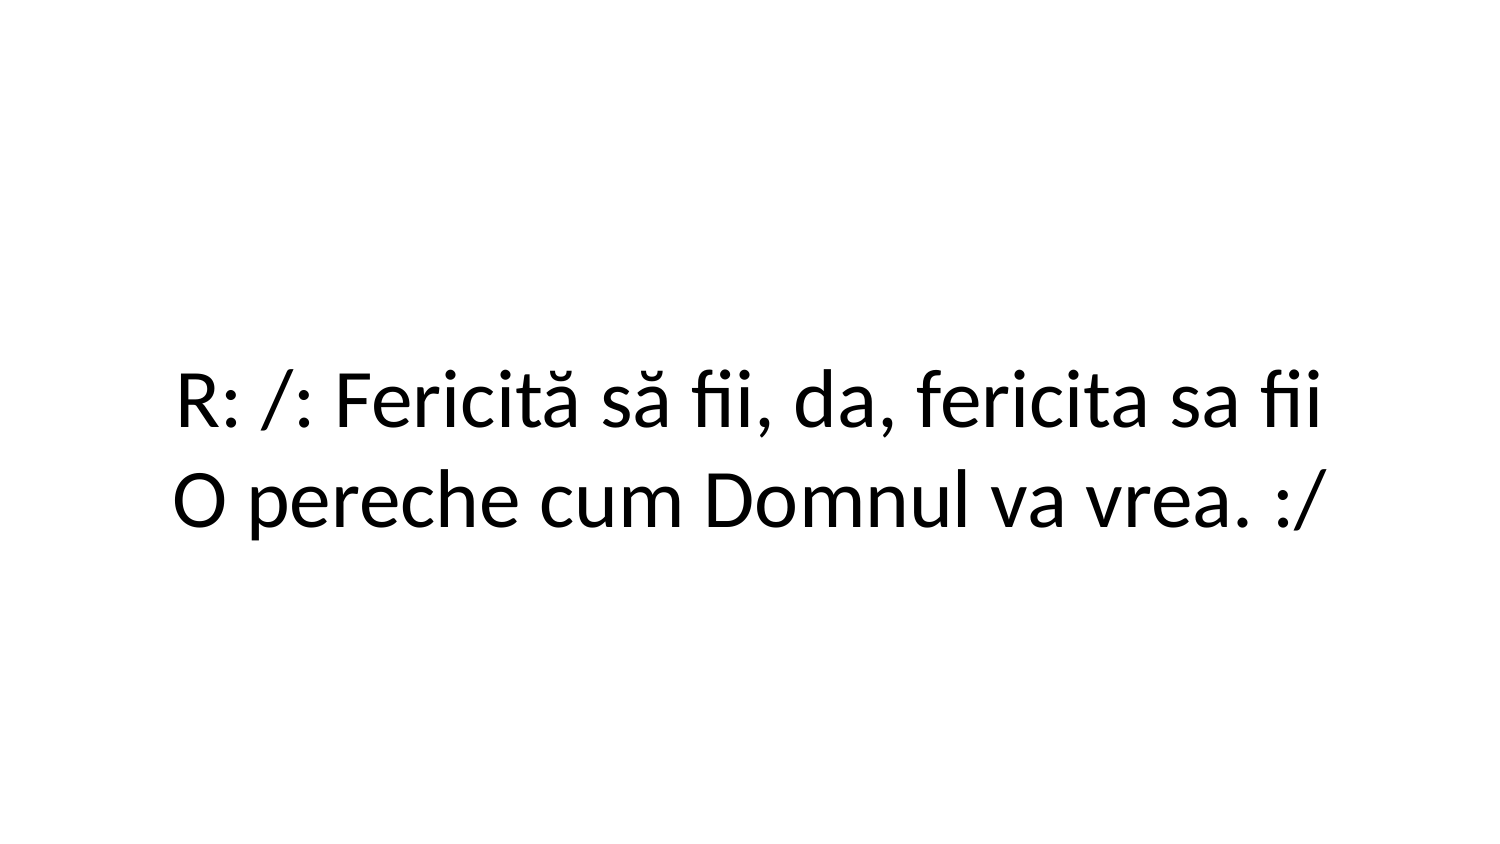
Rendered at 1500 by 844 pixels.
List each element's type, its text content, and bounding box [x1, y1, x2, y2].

text_box R: /: Fericită să fii, da, fericita sa fii O pereche cum Domnul va vrea. :/ [157, 292, 1343, 552]
